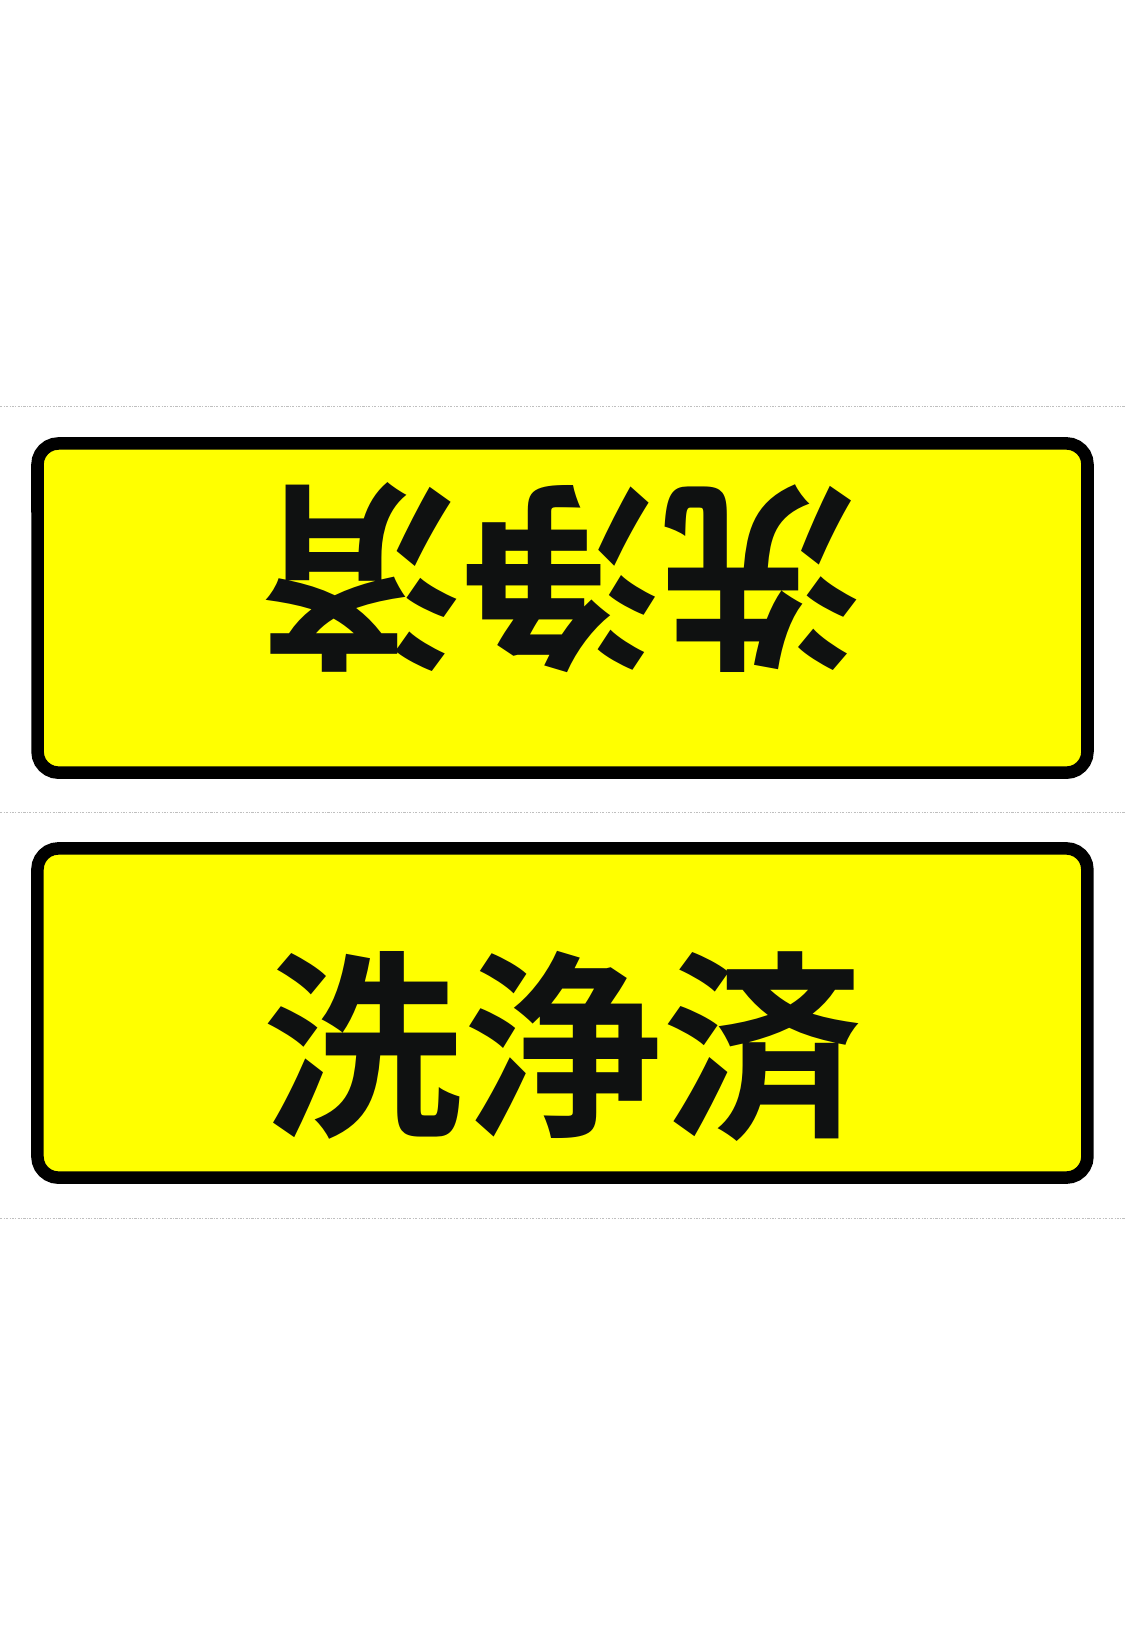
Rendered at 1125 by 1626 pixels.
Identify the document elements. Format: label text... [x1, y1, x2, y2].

text_box 洗浄済 [247, 914, 878, 1170]
text_box 洗浄済 [247, 454, 878, 710]
text_box [36, 442, 1089, 774]
text_box [36, 847, 1089, 1179]
